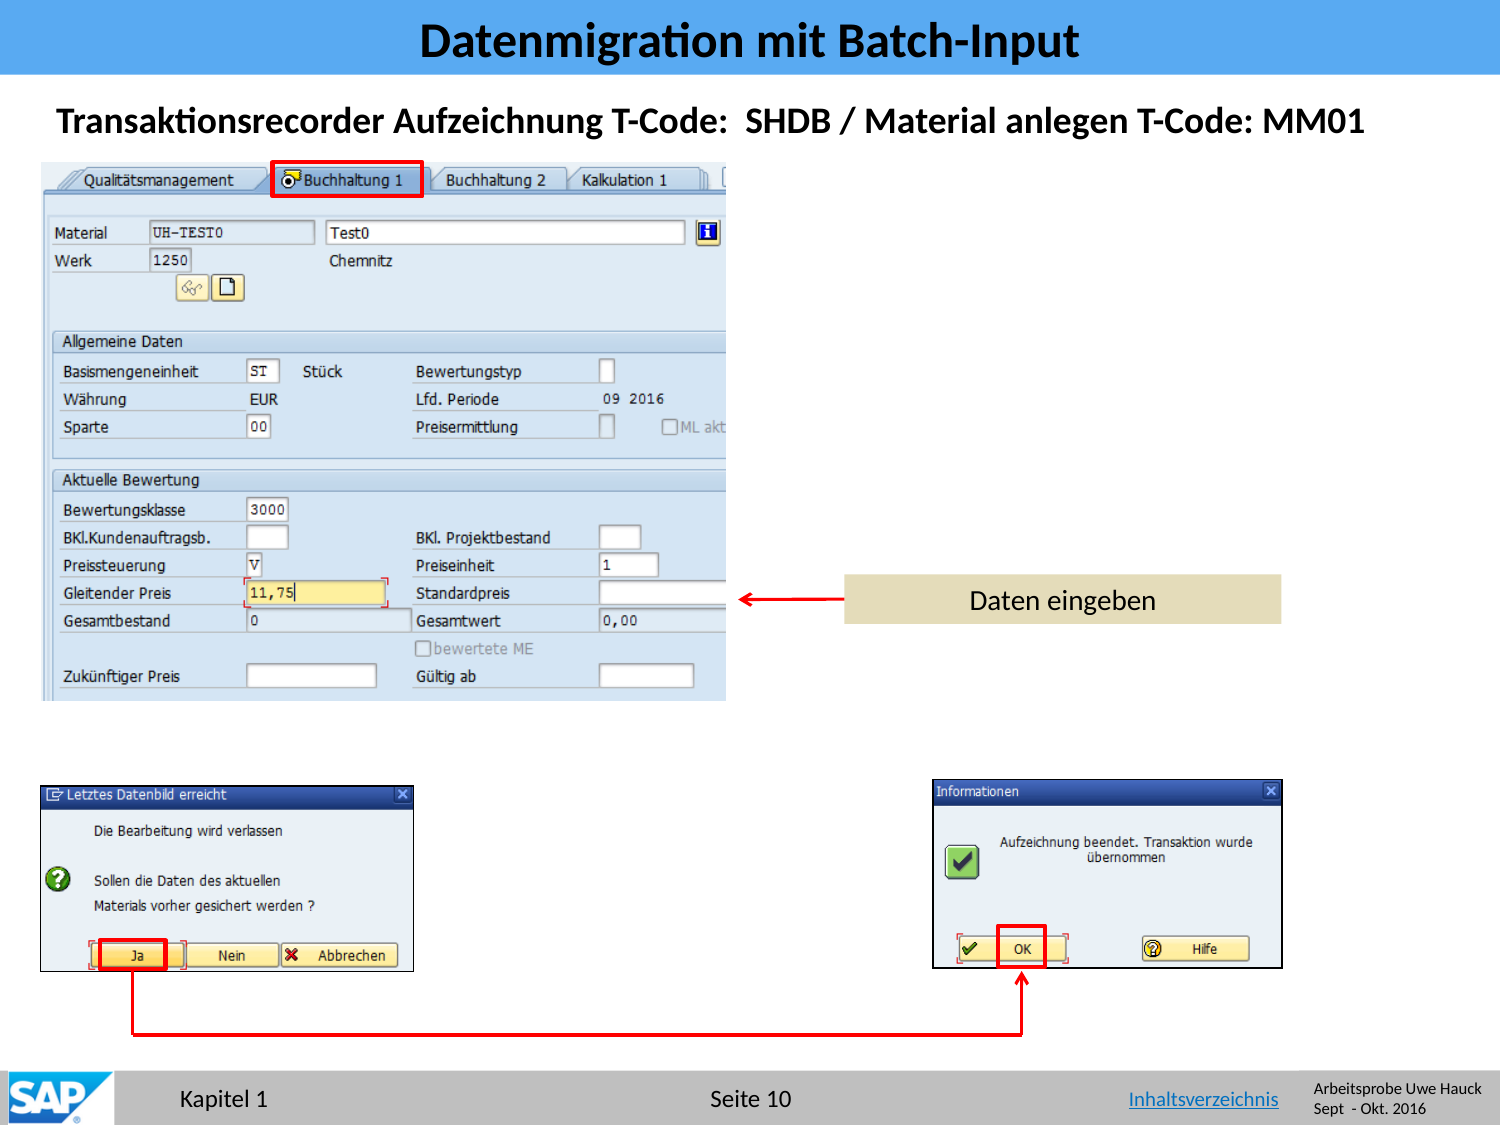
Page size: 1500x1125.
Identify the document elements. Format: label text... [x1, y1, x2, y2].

text_box Inhaltsverzeichnis [1106, 1078, 1299, 1118]
text_box Arbeitsprobe Uwe Hauck Sept - Okt. 2016 [1299, 1070, 1500, 1125]
text_box Daten eingeben [844, 574, 1282, 624]
text_box Transaktionsrecorder Aufzeichnung T-Code: SHDB / Material anlegen T-Code: MM01 [41, 88, 1459, 149]
text_box [0, 1070, 6, 1125]
text_box Datenmigration mit Batch-Input [0, 0, 1500, 75]
text_box Kapitel 1 Seite 10 [165, 1075, 1105, 1120]
picture [933, 780, 1282, 968]
text_box [115, 1070, 1299, 1125]
picture [41, 162, 727, 702]
picture [7, 1070, 115, 1125]
picture [41, 786, 414, 972]
